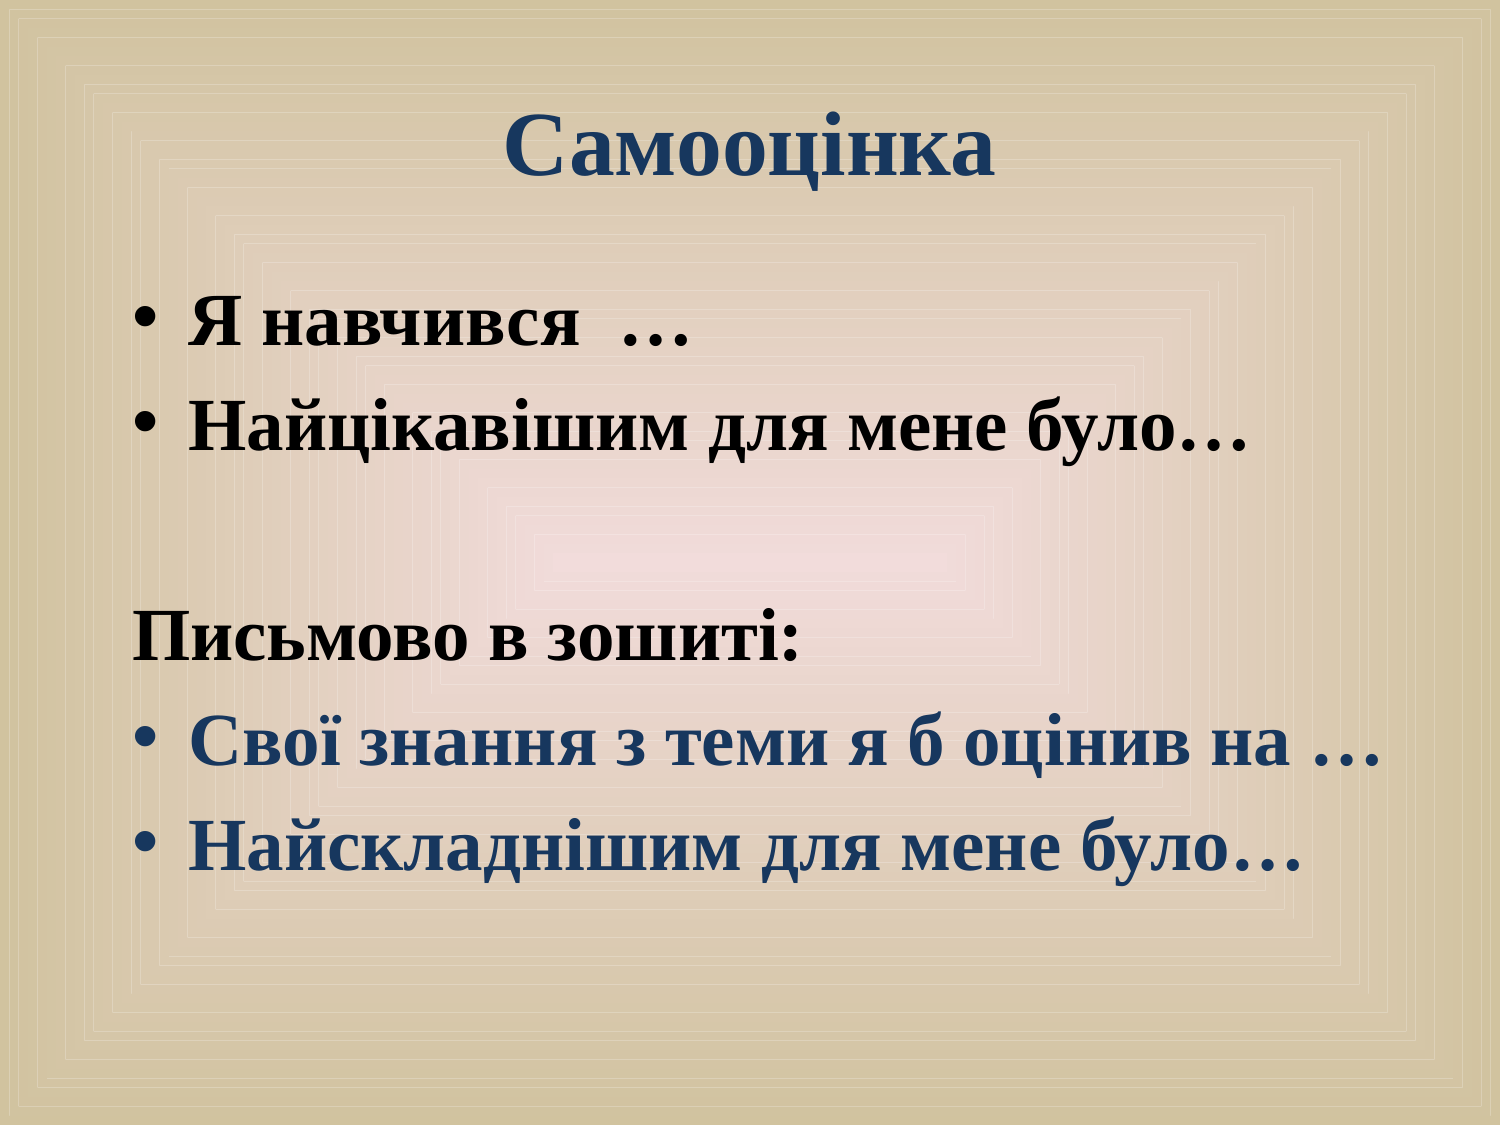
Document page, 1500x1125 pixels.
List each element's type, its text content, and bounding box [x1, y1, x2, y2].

list Я навчився … Найцікавішим для мене було… Письмово в зошиті: Свої знання з теми я б оцінив на … Найскладнішим для мене було… [117, 262, 1425, 1005]
title Самооцінка [75, 45, 1425, 233]
